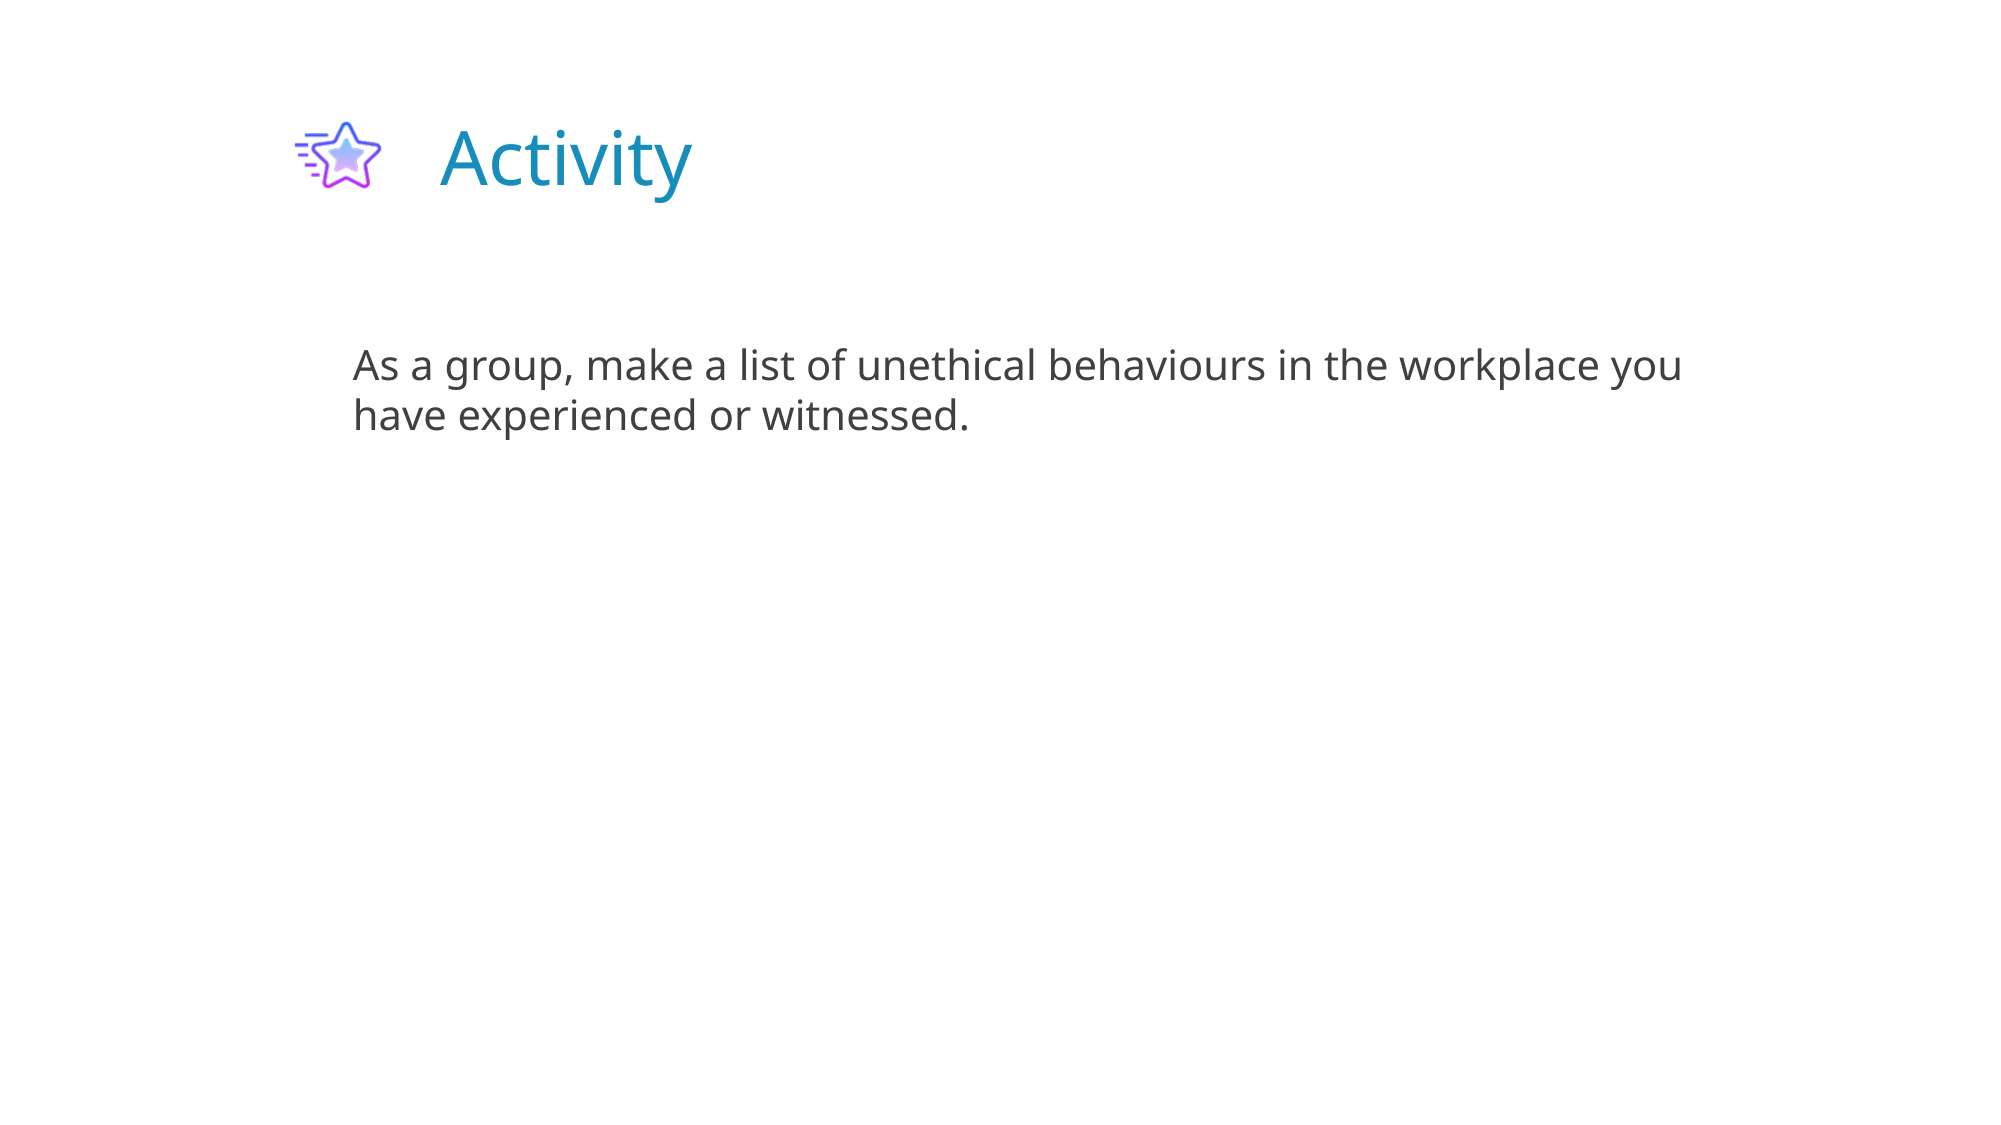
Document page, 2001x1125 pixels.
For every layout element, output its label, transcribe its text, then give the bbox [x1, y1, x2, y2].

list As a group, make a list of unethical behaviours in the workplace you have experienced or witnessed. [337, 331, 1801, 1055]
title Activity [425, 102, 1888, 313]
picture [285, 102, 391, 208]
